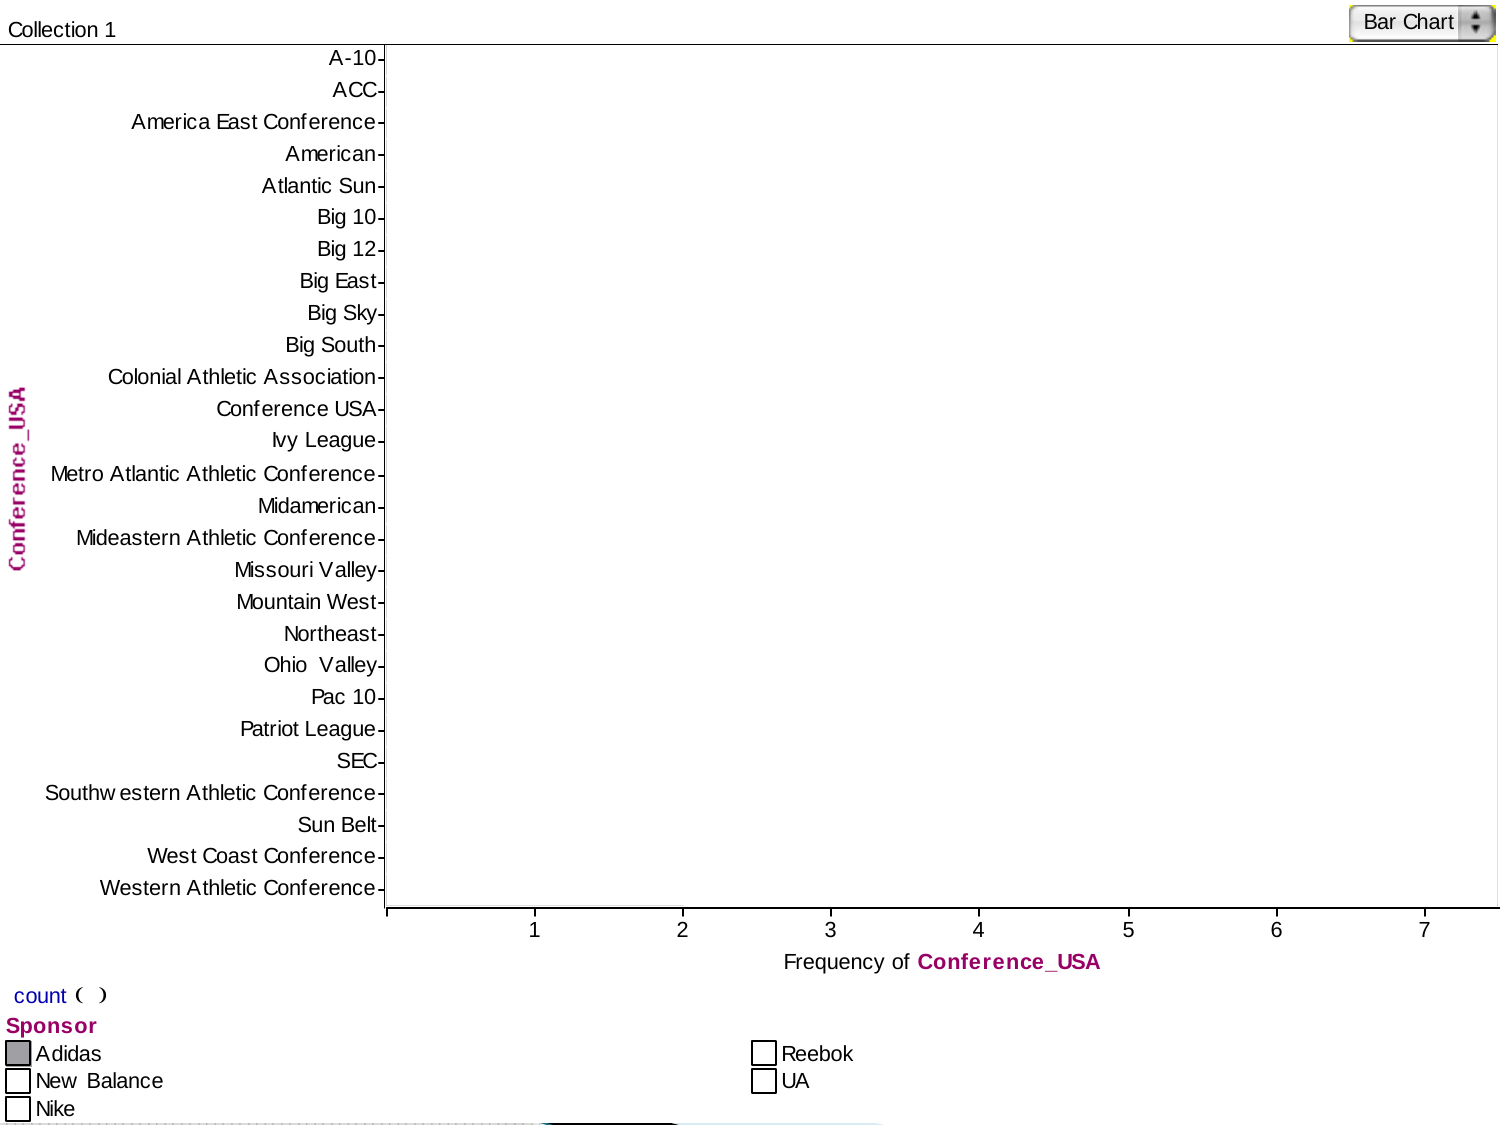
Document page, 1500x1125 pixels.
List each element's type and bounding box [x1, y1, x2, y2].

list [0, 0, 1500, 1125]
